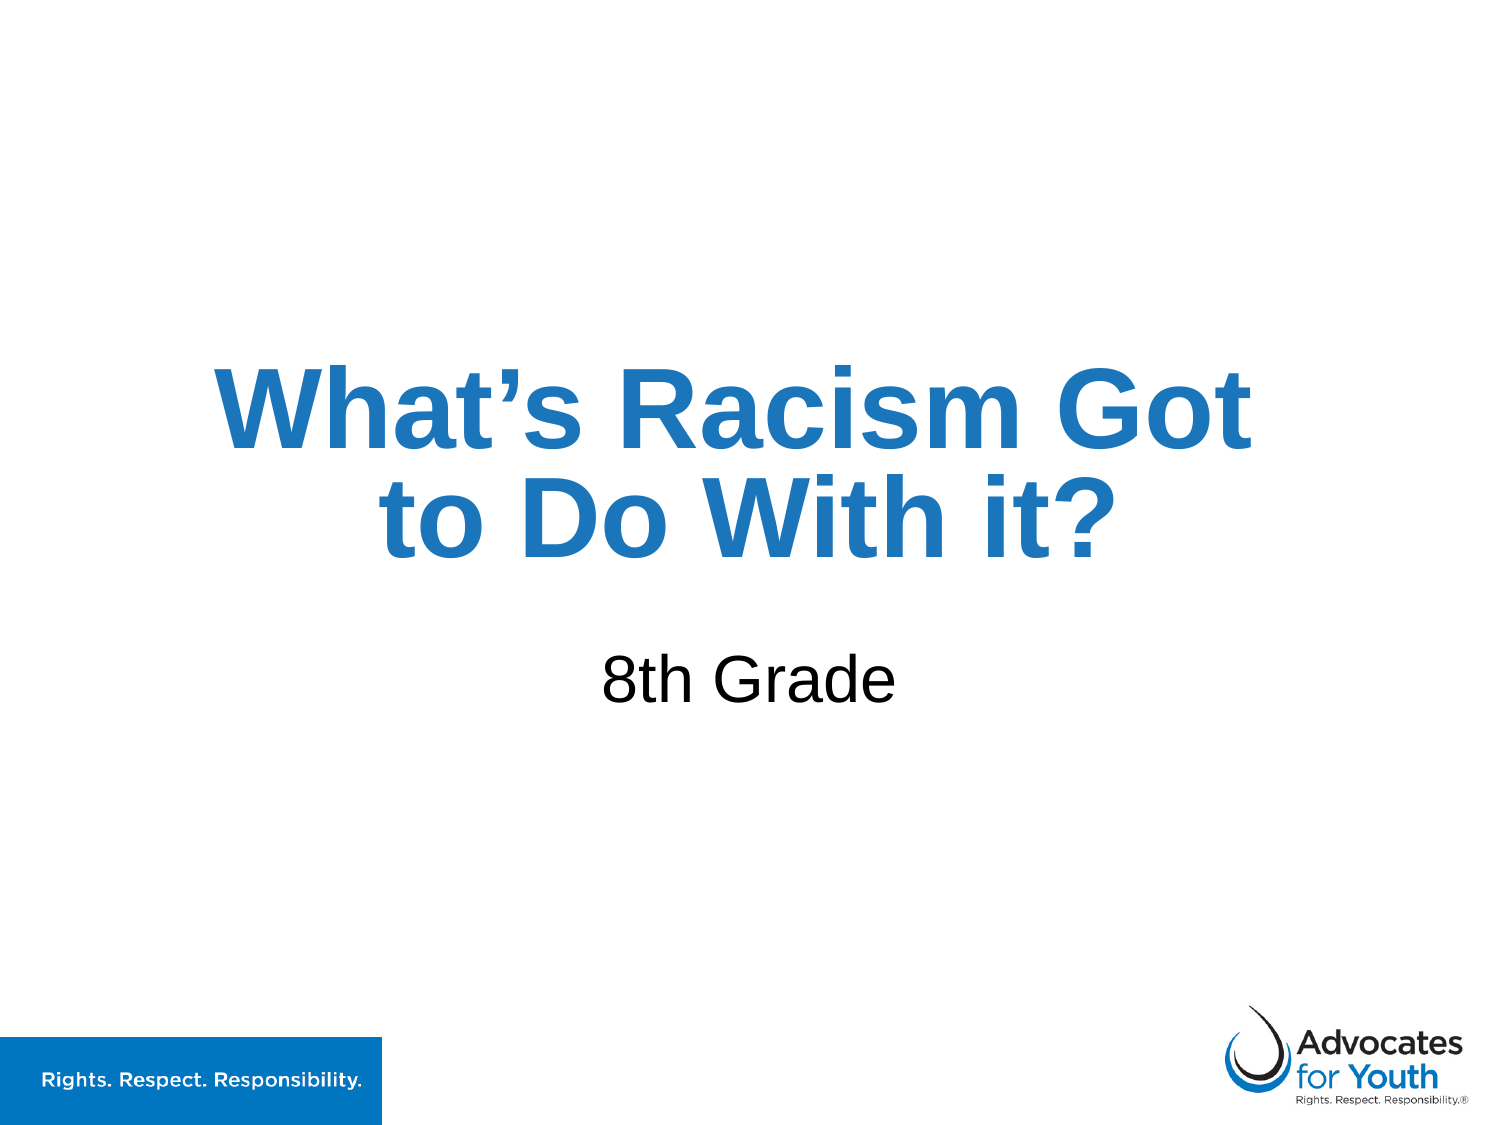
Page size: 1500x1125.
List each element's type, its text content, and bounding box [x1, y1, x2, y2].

subtitle 8th Grade [225, 637, 1275, 925]
picture [1200, 990, 1500, 1125]
title What’s Racism Got to Do With it? [112, 349, 1388, 591]
picture [0, 1037, 382, 1125]
